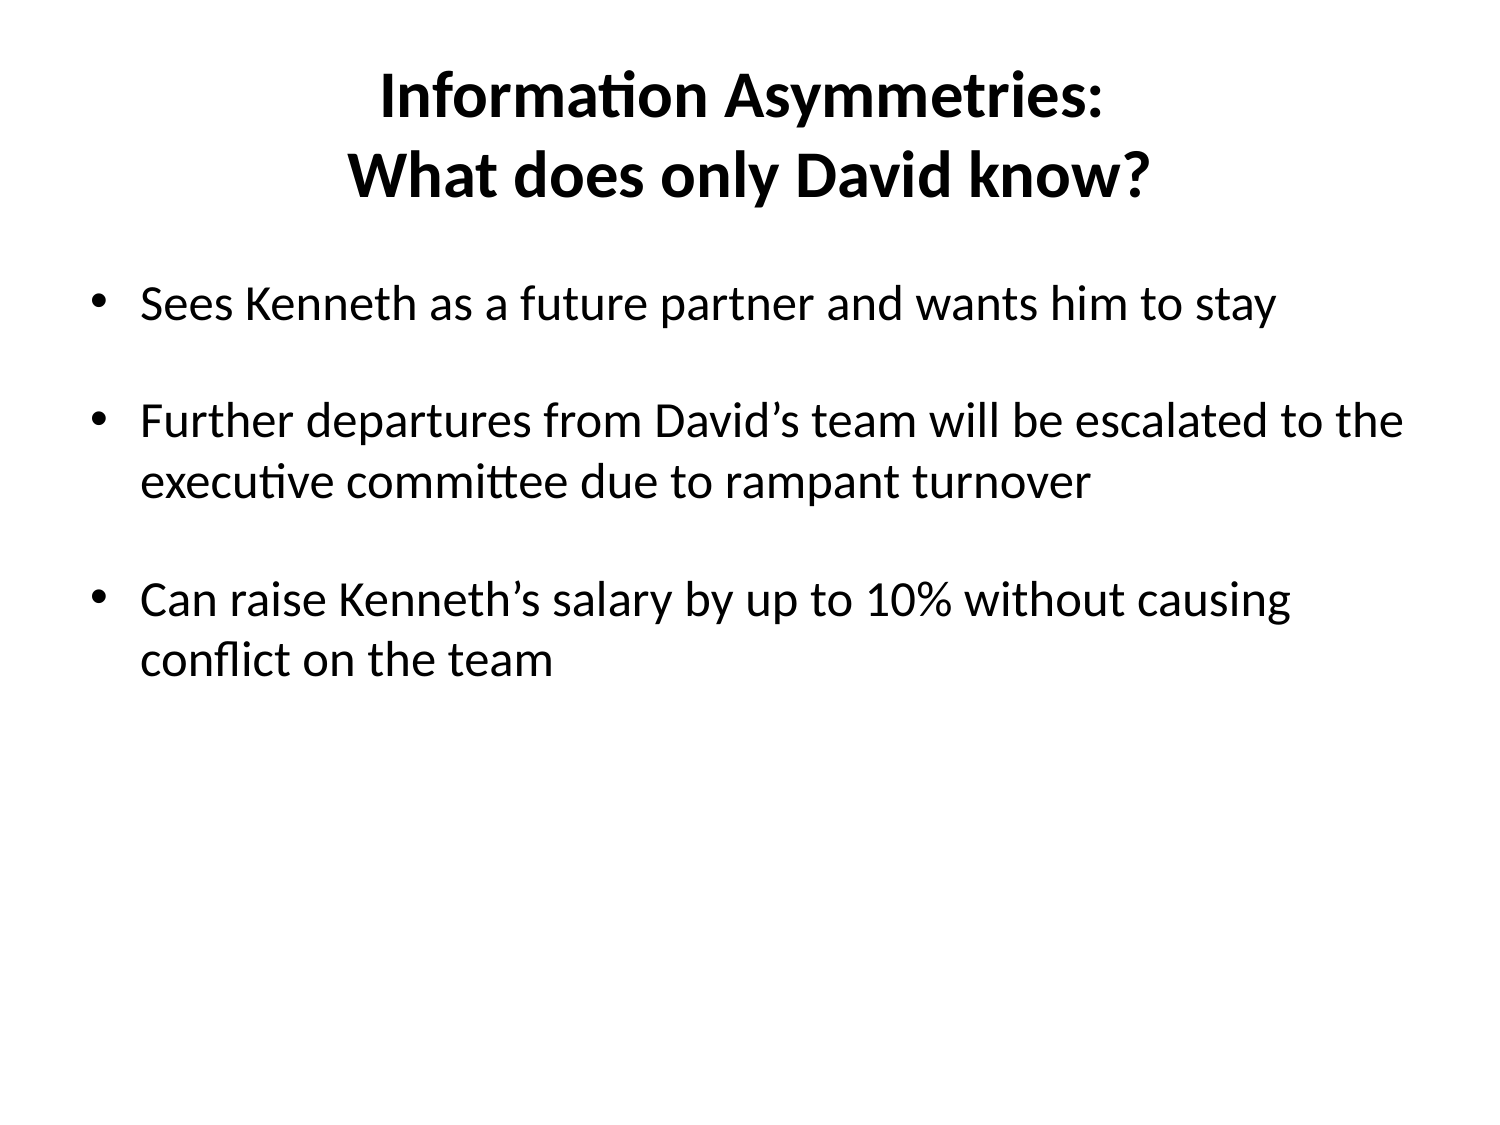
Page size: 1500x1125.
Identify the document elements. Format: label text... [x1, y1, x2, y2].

list Sees Kenneth as a future partner and wants him to stay Further departures from David’s team will be escalated to the executive committee due to rampant turnover Can raise Kenneth’s salary by up to 10% without causing conflict on the team Does have decision power, but salary increase of over 20% or early promotion will be difficult to justify to the other partners Does not believe an associate could get an external offer in this economy, and is suspicious of false offers [75, 262, 1425, 1113]
title Information Asymmetries: What does only David know? [75, 37, 1425, 225]
